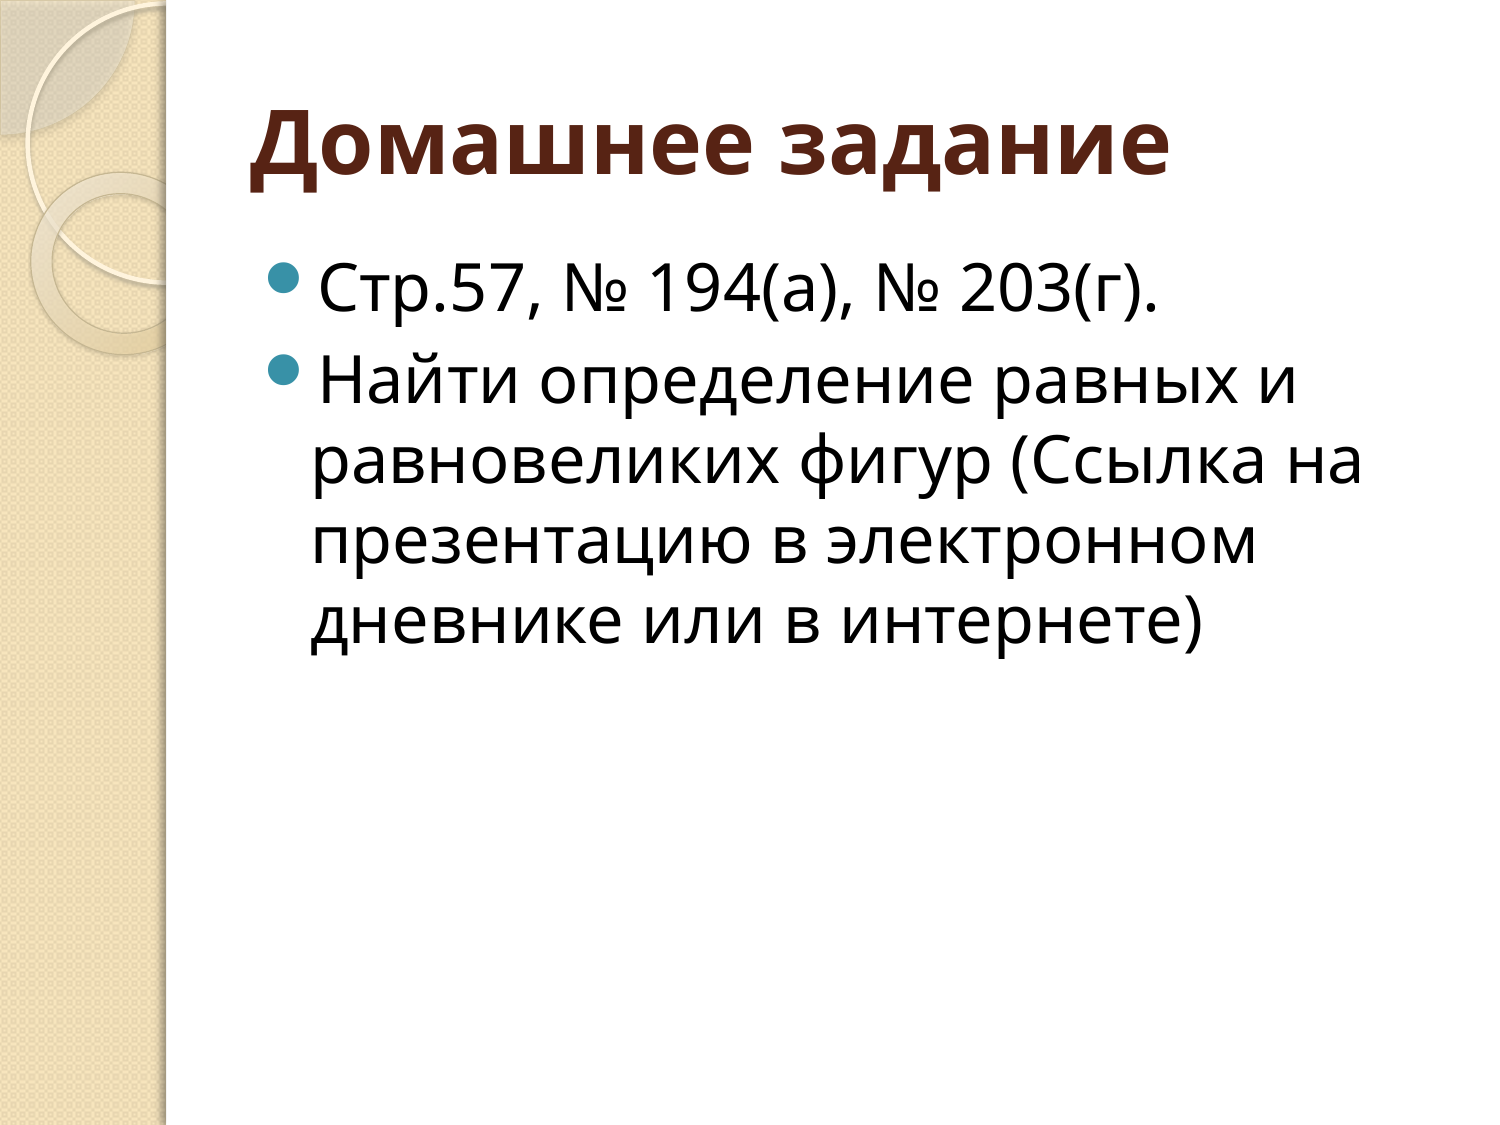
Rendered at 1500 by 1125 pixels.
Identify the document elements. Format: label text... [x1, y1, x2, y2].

title Домашнее задание [235, 45, 1466, 233]
list Стр.57, № 194(а), № 203(г). Найти определение равных и равновеликих фигур (Ссылка на презентацию в электронном дневнике или в интернете) [235, 237, 1466, 1025]
